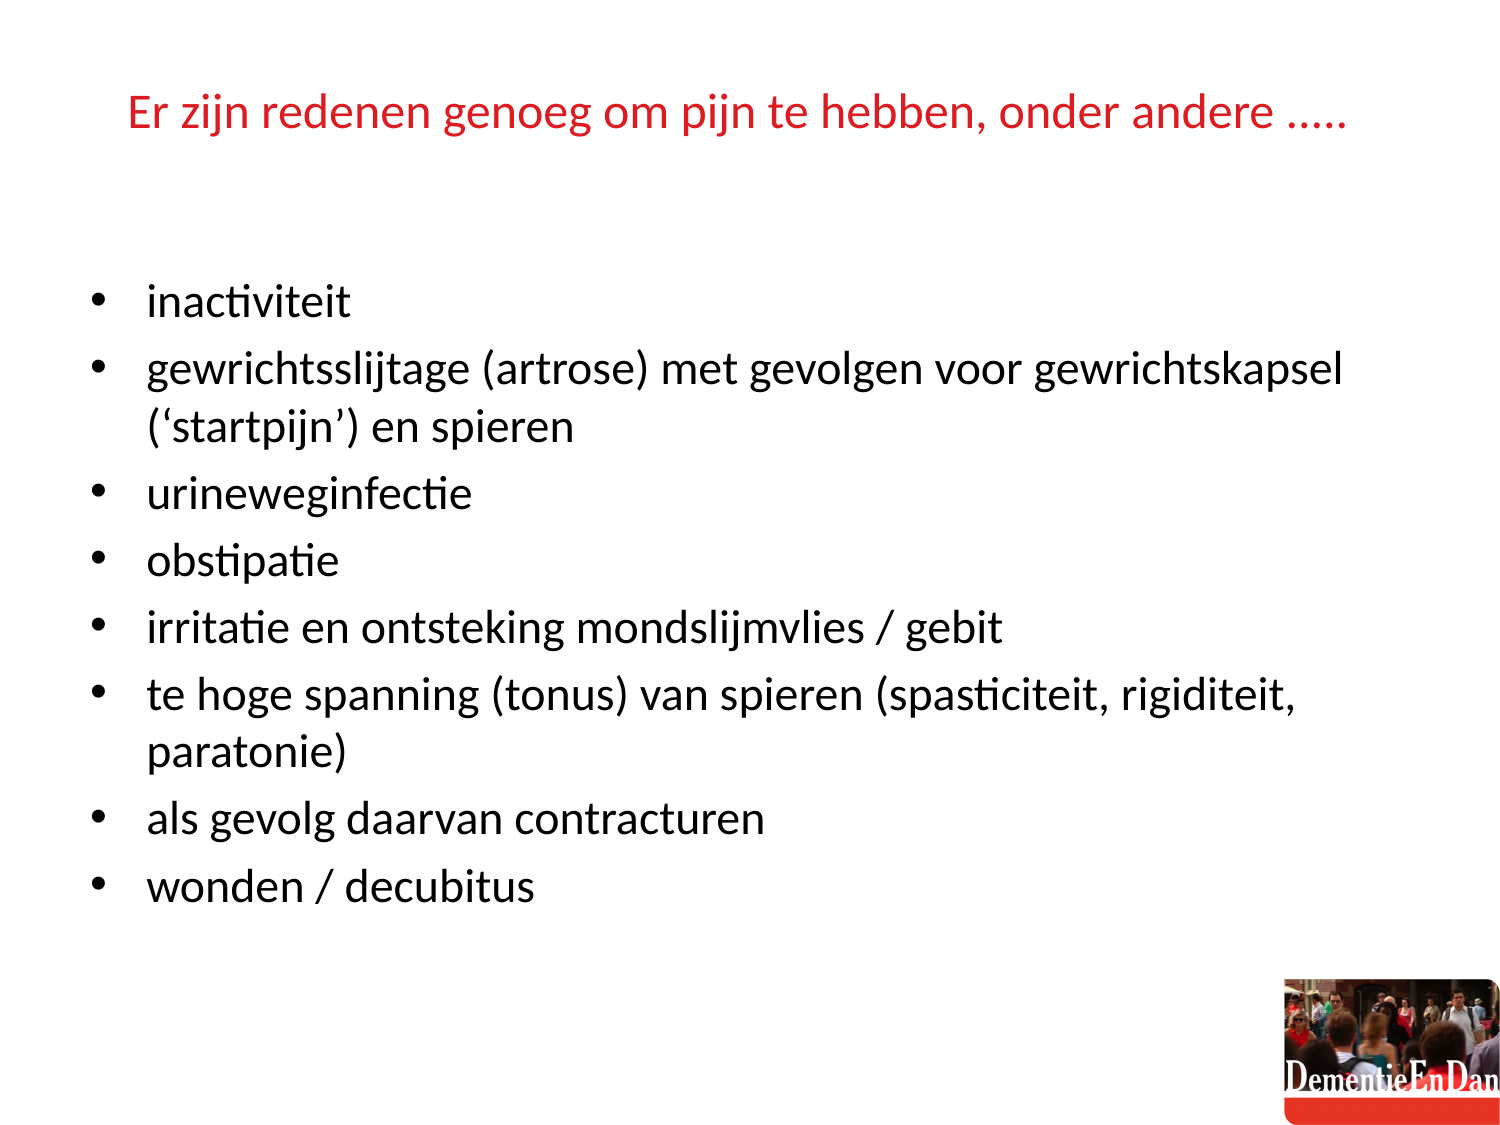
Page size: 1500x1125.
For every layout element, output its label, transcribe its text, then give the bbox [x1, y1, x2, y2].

picture [1283, 979, 1500, 1125]
list inactiviteit gewrichtsslijtage (artrose) met gevolgen voor gewrichtskapsel (‘startpijn’) en spieren urineweginfectie obstipatie irritatie en ontsteking mondslijmvlies / gebit te hoge spanning (tonus) van spieren (spasticiteit, rigiditeit, paratonie) als gevolg daarvan contracturen wonden / decubitus [75, 262, 1425, 1005]
text_box Er zijn redenen genoeg om pijn te hebben, onder andere ..... [112, 71, 1400, 146]
